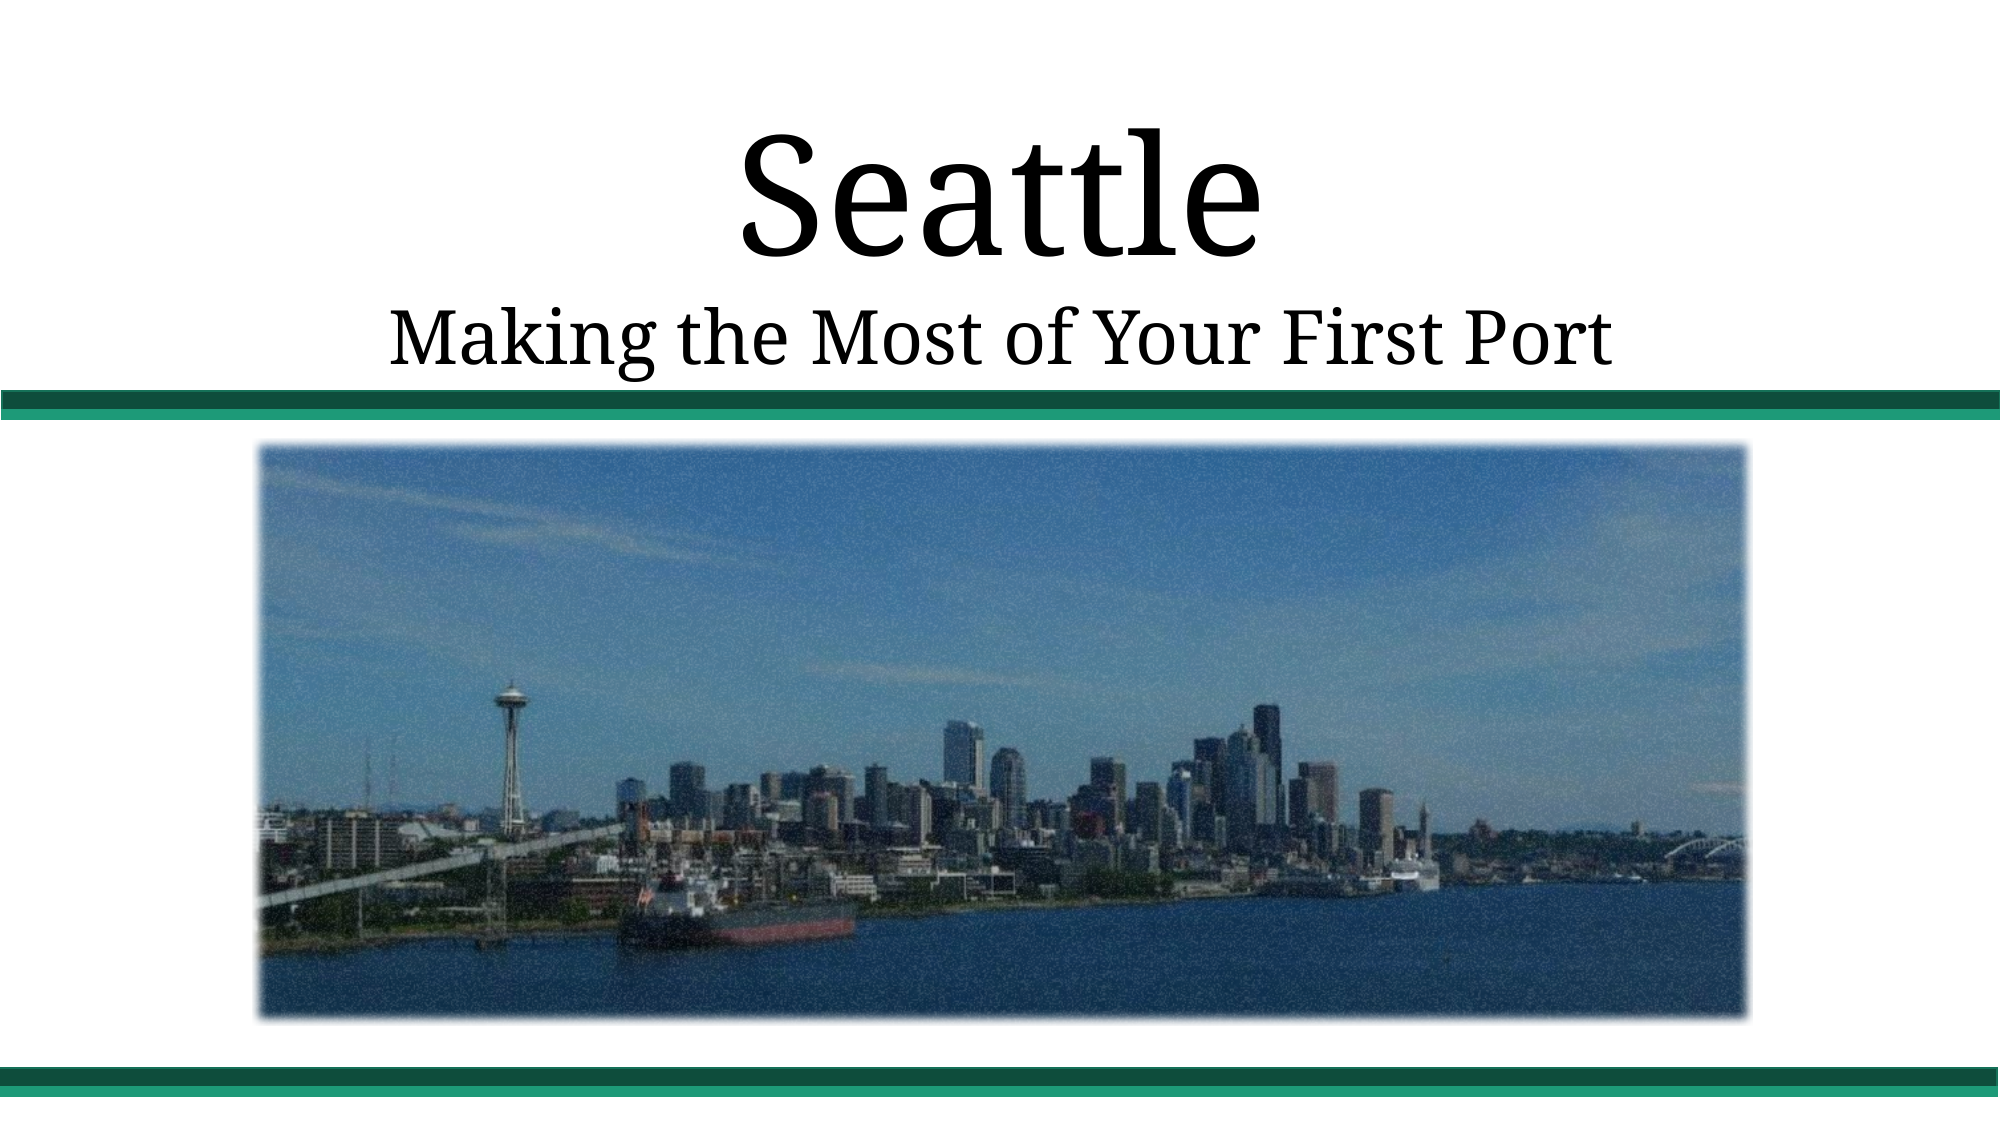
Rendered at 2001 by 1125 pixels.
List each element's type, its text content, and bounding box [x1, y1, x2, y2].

picture [252, 438, 1753, 1026]
text_box Seattle Making the Most of Your First Port [3, 81, 2000, 387]
text_box [1, 390, 2000, 409]
text_box [0, 1086, 1998, 1097]
text_box [1, 409, 2000, 420]
text_box [0, 1067, 1998, 1086]
